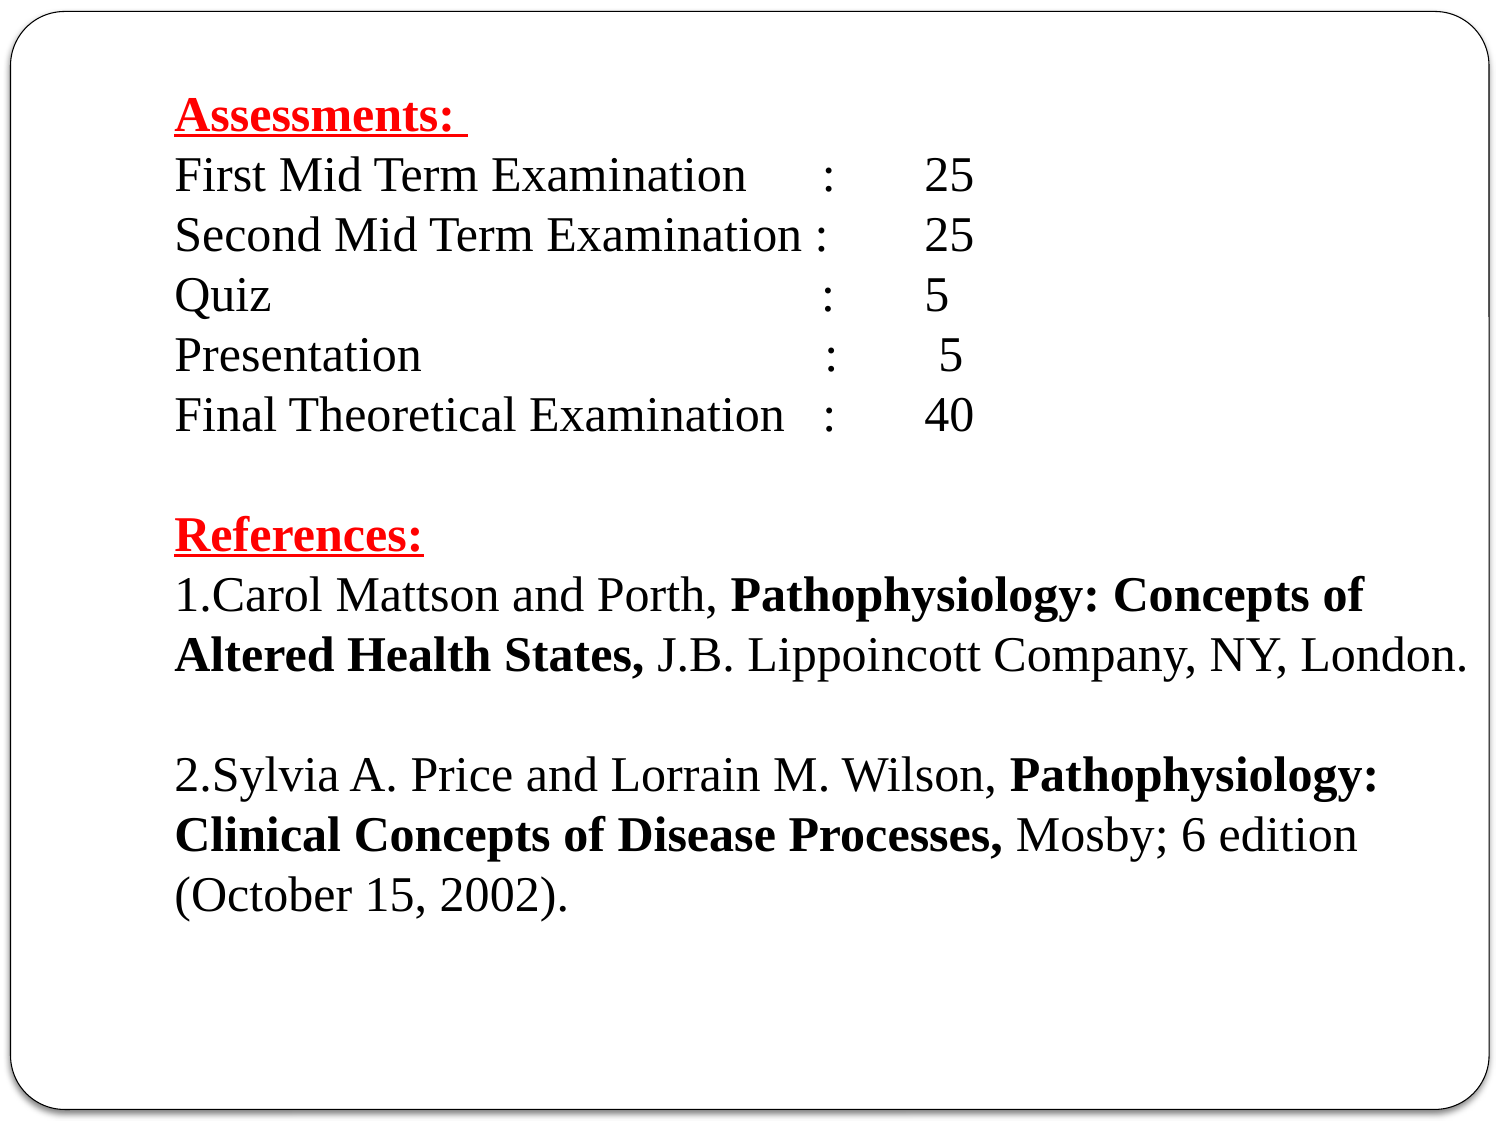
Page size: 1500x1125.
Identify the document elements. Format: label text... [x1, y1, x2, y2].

text_box Assessments: First Mid Term Examination : 25 Second Mid Term Examination : 25 Quiz : 5 Presentation : 5 Final Theoretical Examination : 40 References: Carol Mattson and Porth, Pathophysiology: Concepts of Altered Health States, J.B. Lippoincott Company, NY, London. Sylvia A. Price and Lorrain M. Wilson, Pathophysiology: Clinical Concepts of Disease Processes, Mosby; 6 edition (October 15, 2002). [159, 73, 1500, 989]
